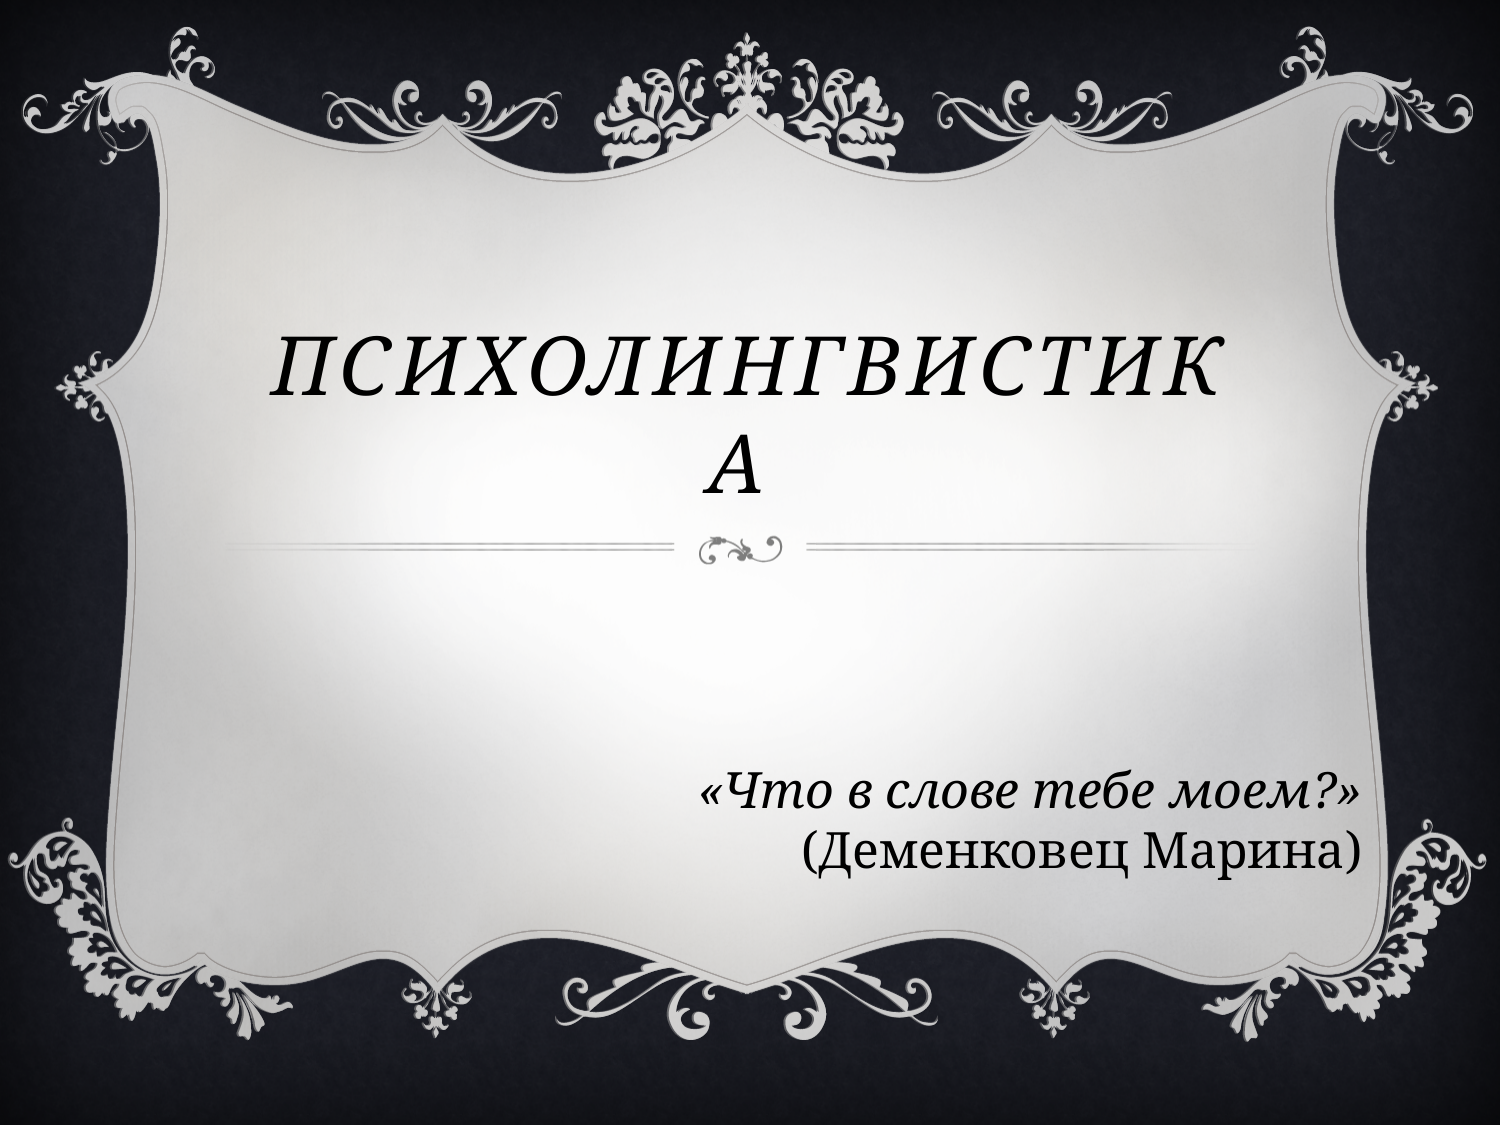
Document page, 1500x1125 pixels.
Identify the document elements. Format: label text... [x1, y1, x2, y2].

title Психолингвистика [225, 305, 1275, 518]
picture [0, 0, 1500, 459]
text_box «Что в слове тебе моем?» (Деменковец Марина) [683, 751, 1378, 887]
picture [0, 613, 1500, 1125]
